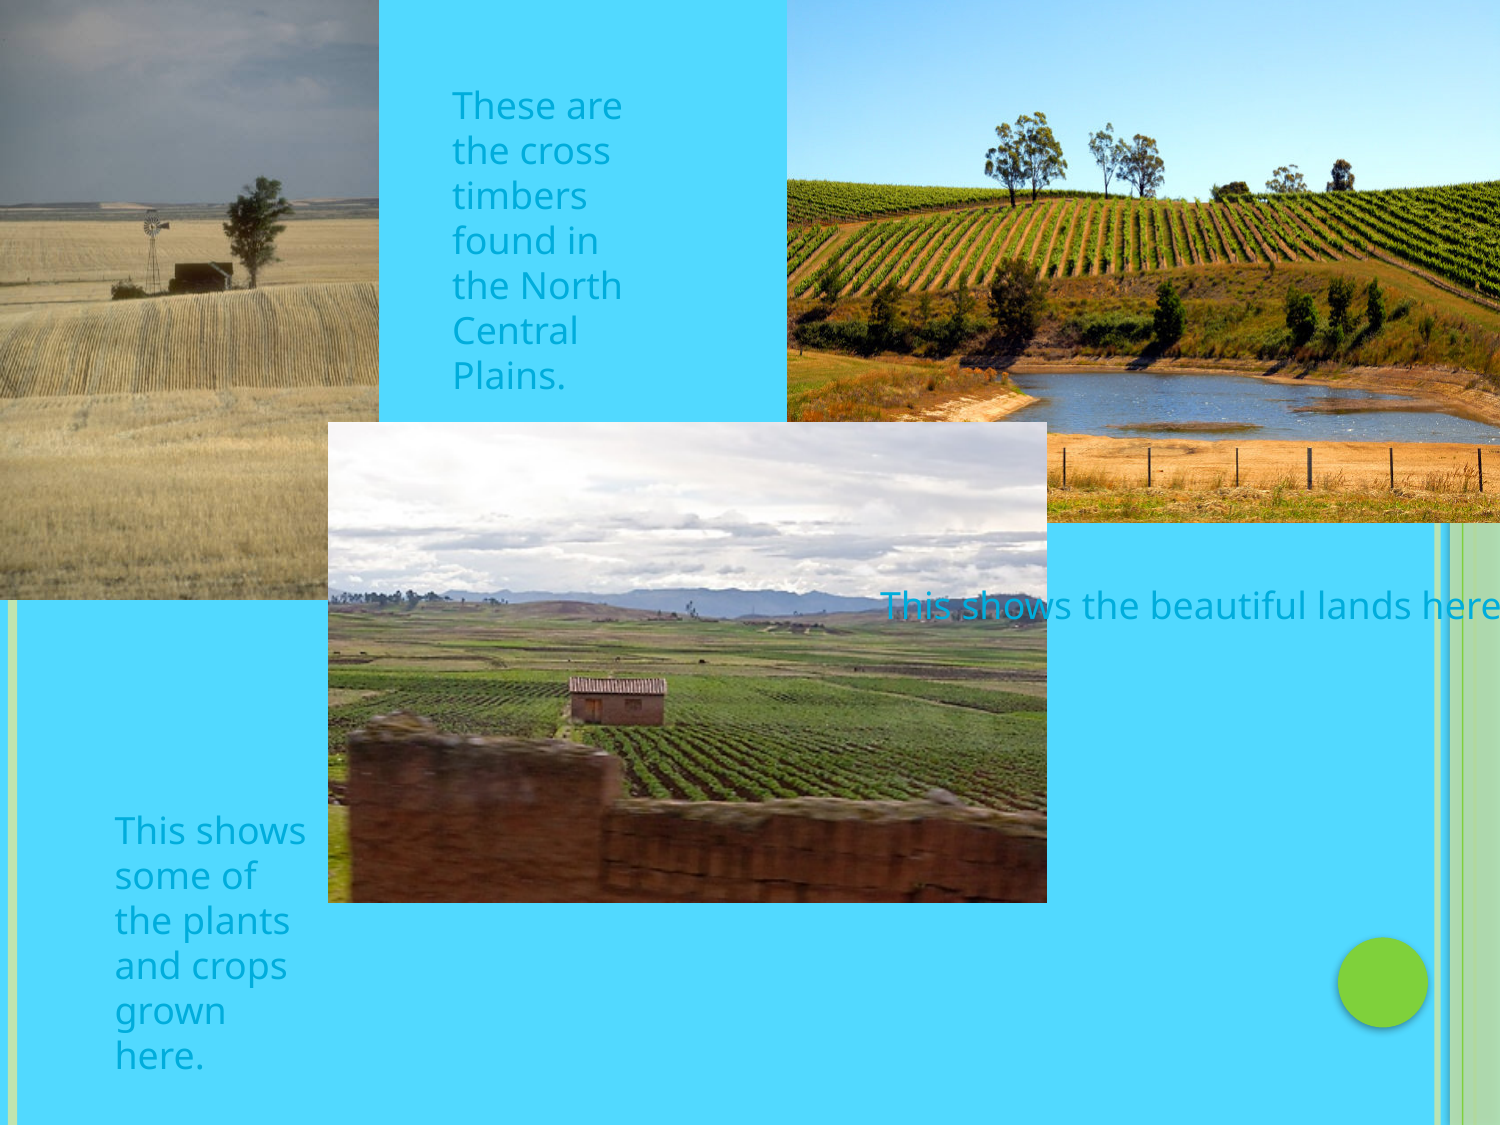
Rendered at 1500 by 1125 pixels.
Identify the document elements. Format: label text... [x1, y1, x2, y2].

text_box These are the cross timbers found in the North Central Plains. [437, 74, 663, 405]
picture [0, 0, 380, 601]
text_box This shows some of the plants and crops grown here. [99, 799, 338, 1085]
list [327, 421, 1048, 903]
picture [786, 0, 1500, 524]
text_box This shows the beautiful lands here. [1054, 574, 1500, 635]
